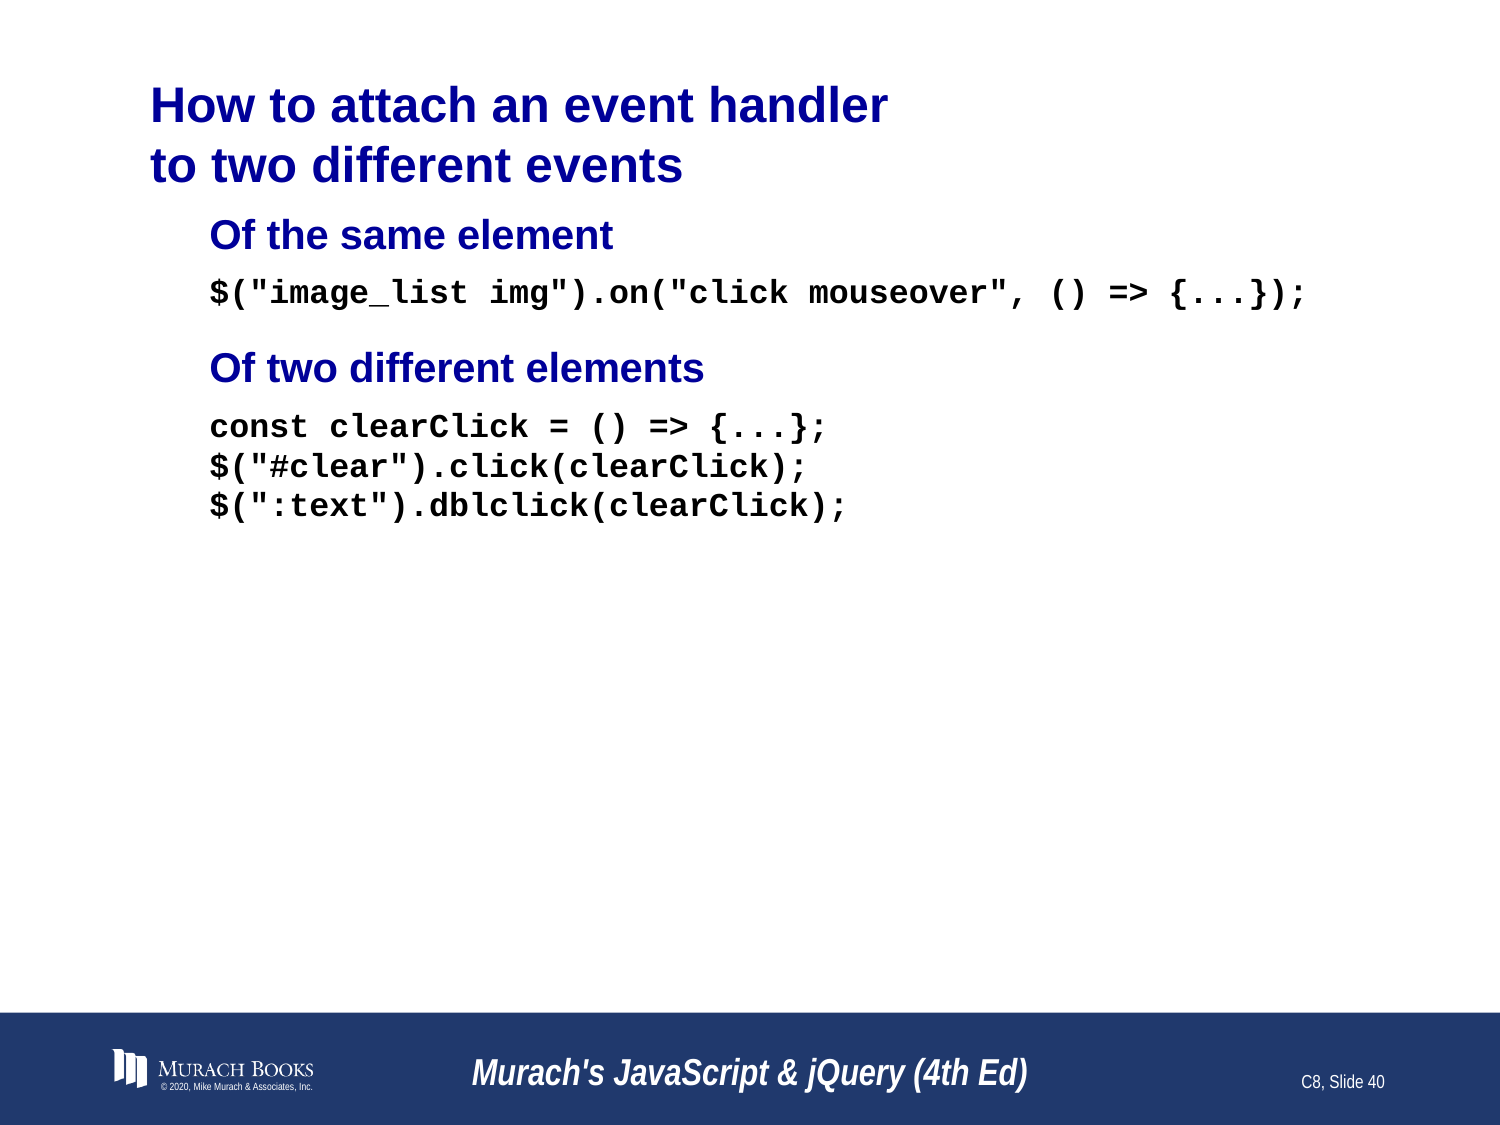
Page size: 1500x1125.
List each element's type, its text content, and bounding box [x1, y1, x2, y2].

slide_number Murach's JavaScript & jQuery (4th Ed) [463, 1025, 1050, 1100]
list Of the same element $("image_list img").on("click mouseover", () => {...}); Of two different elements const clearClick = () => {...}; $("#clear").click(clearClick); $(":text").dblclick(clearClick); [137, 200, 1350, 1000]
title How to attach an event handler to two different events [150, 72, 1350, 194]
slide_number C8, Slide 40 [1087, 1025, 1400, 1100]
footer © 2020, Mike Murach & Associates, Inc. [12, 1025, 463, 1100]
